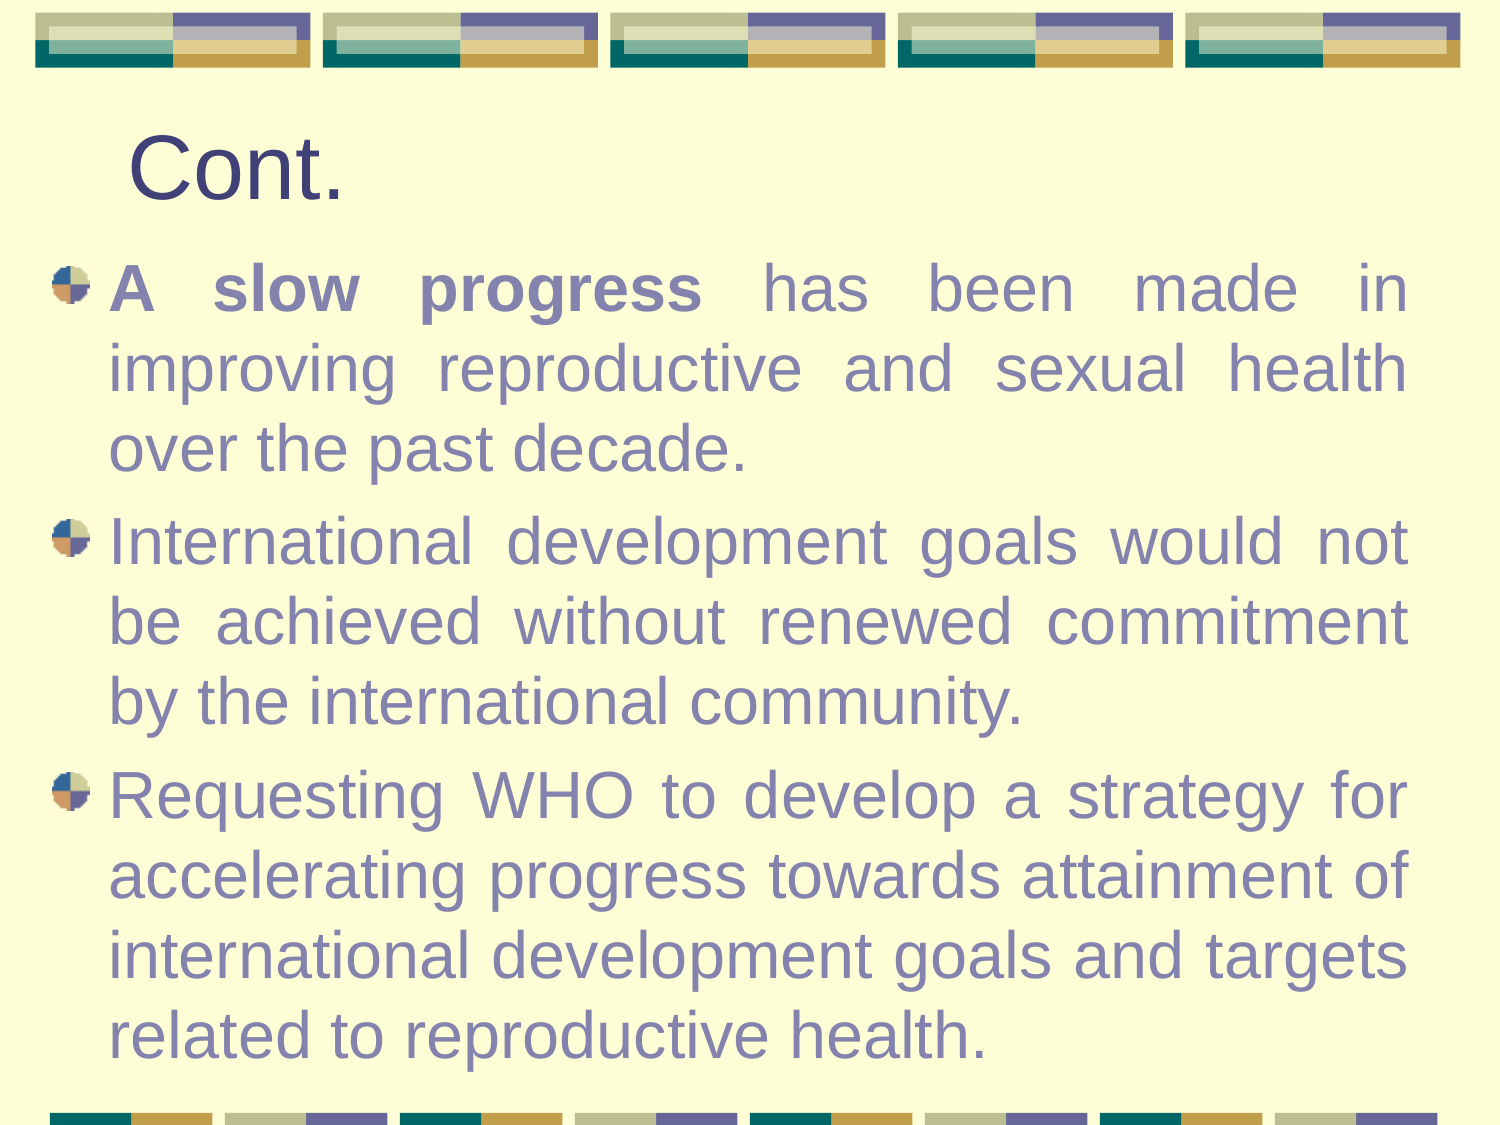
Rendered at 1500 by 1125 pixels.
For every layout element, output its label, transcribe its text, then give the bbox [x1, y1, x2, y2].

picture [52, 266, 90, 304]
picture [52, 519, 90, 557]
picture [52, 772, 90, 811]
list A slow progress has been made in improving reproductive and sexual health over the past decade. International development goals would not be achieved without renewed commitment by the international community. Requesting WHO to develop a strategy for accelerating progress towards attainment of international development goals and targets related to reproductive health. [37, 237, 1426, 1088]
title Cont. [112, 99, 1388, 226]
